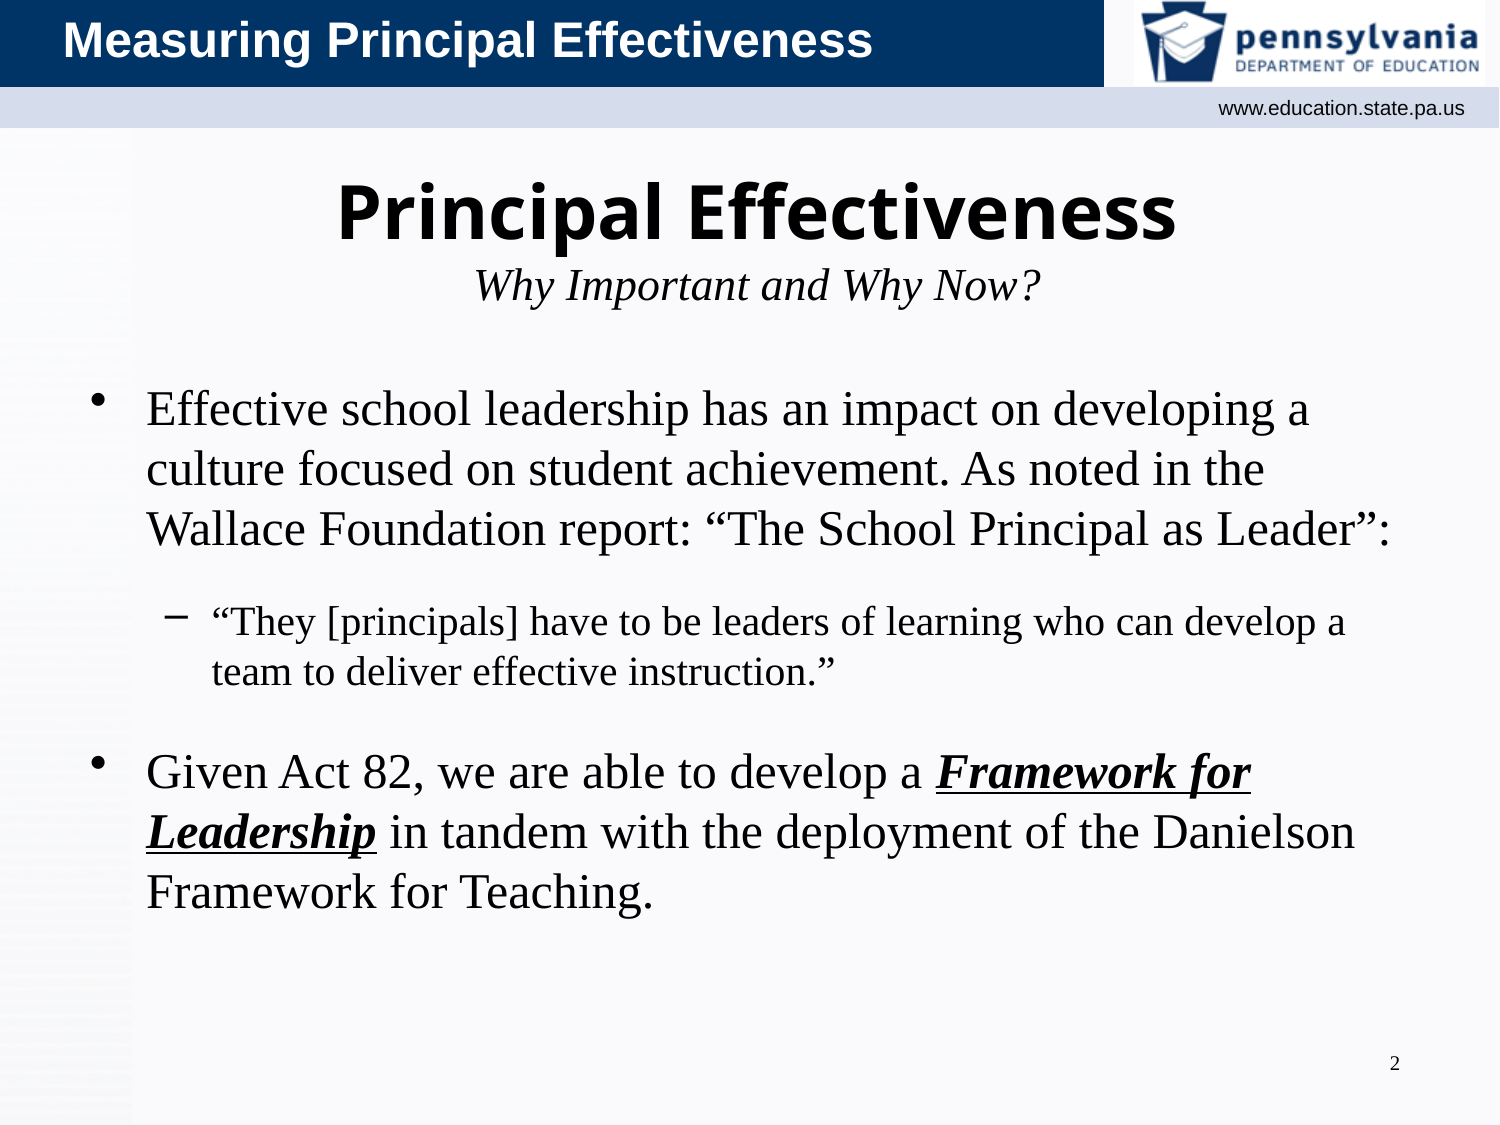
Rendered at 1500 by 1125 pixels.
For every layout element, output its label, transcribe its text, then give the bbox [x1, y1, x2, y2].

picture [0, 0, 1500, 1125]
title Principal Effectiveness Why Important and Why Now? [18, 157, 1496, 354]
text_box 2 [1374, 1042, 1425, 1103]
list Effective school leadership has an impact on developing a culture focused on student achievement. As noted in the Wallace Foundation report: “The School Principal as Leader”: “They [principals] have to be leaders of learning who can develop a team to deliver effective instruction.” Given Act 82, we are able to develop a Framework for Leadership in tandem with the deployment of the Danielson Framework for Teaching. [75, 368, 1425, 1014]
